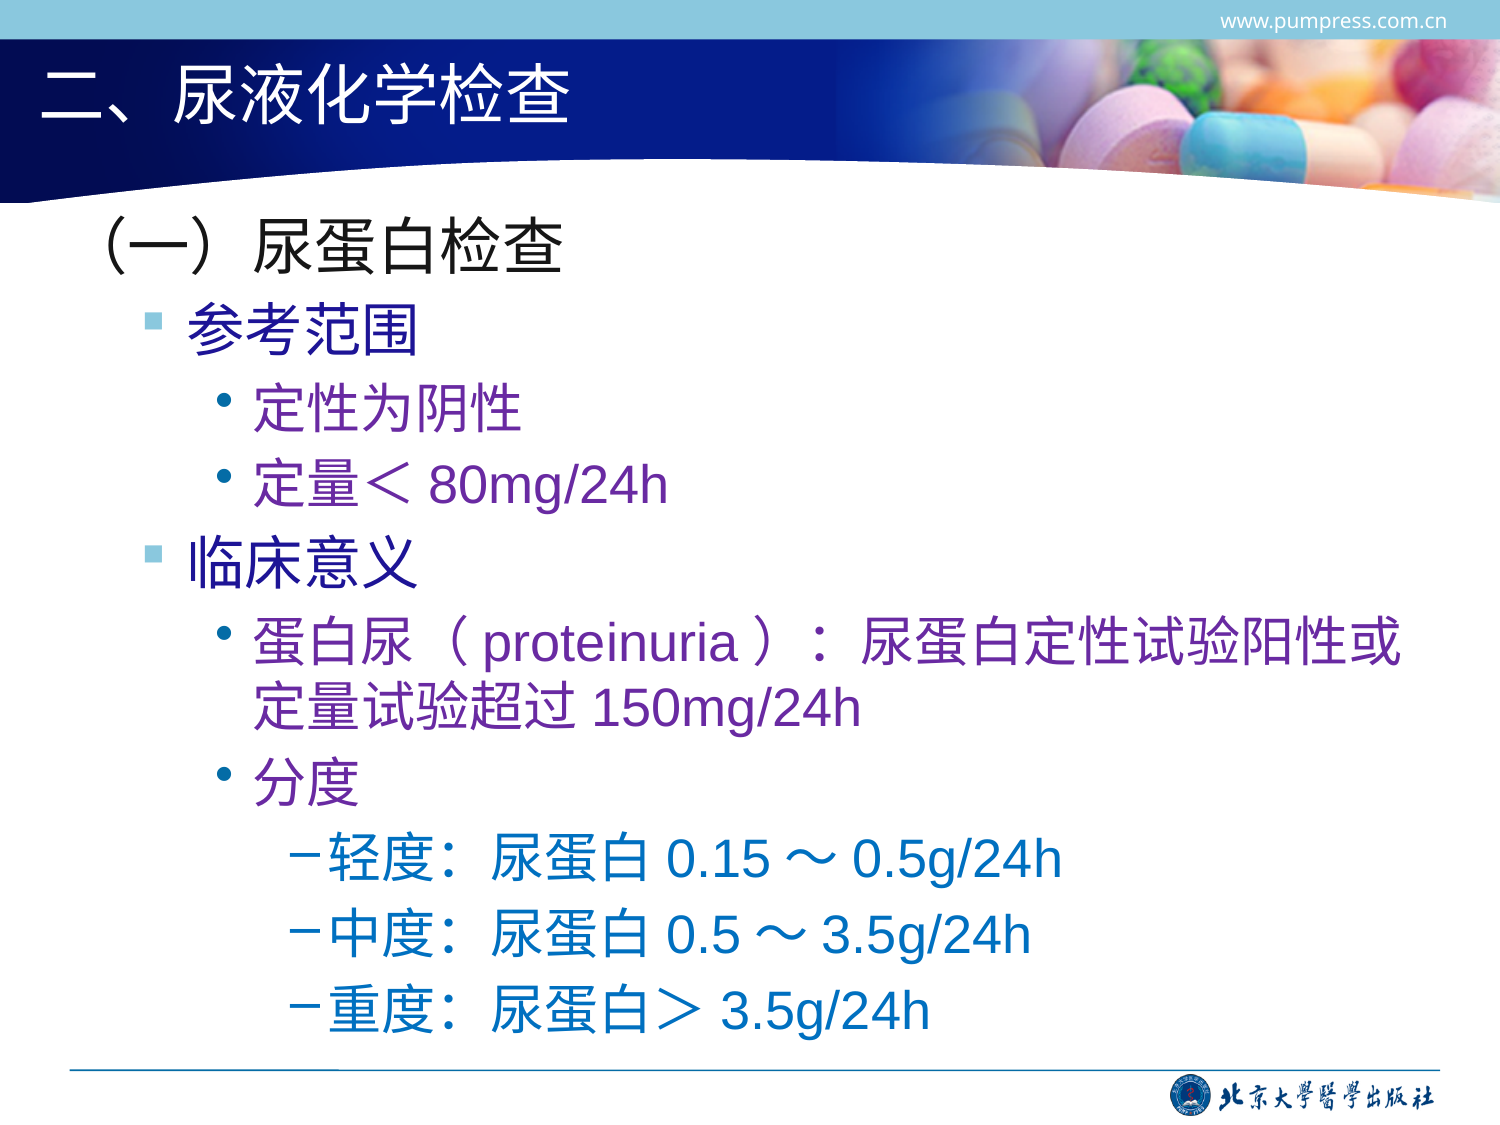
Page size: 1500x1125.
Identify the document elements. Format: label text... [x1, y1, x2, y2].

slide_number www.pumpress.com.cn [1024, 0, 1463, 38]
picture [0, 40, 1500, 203]
picture [1170, 1074, 1436, 1118]
list （一）尿蛋白检查 参考范围 定性为阴性 定量＜80mg/24h 临床意义 蛋白尿（proteinuria）：尿蛋白定性试验阳性或定量试验超过150mg/24h 分度 轻度：尿蛋白0.15～0.5g/24h 中度：尿蛋白0.5～3.5g/24h 重度：尿蛋白＞3.5g/24h [49, 198, 1463, 1026]
title 二、尿液化学检查 [23, 46, 1349, 140]
